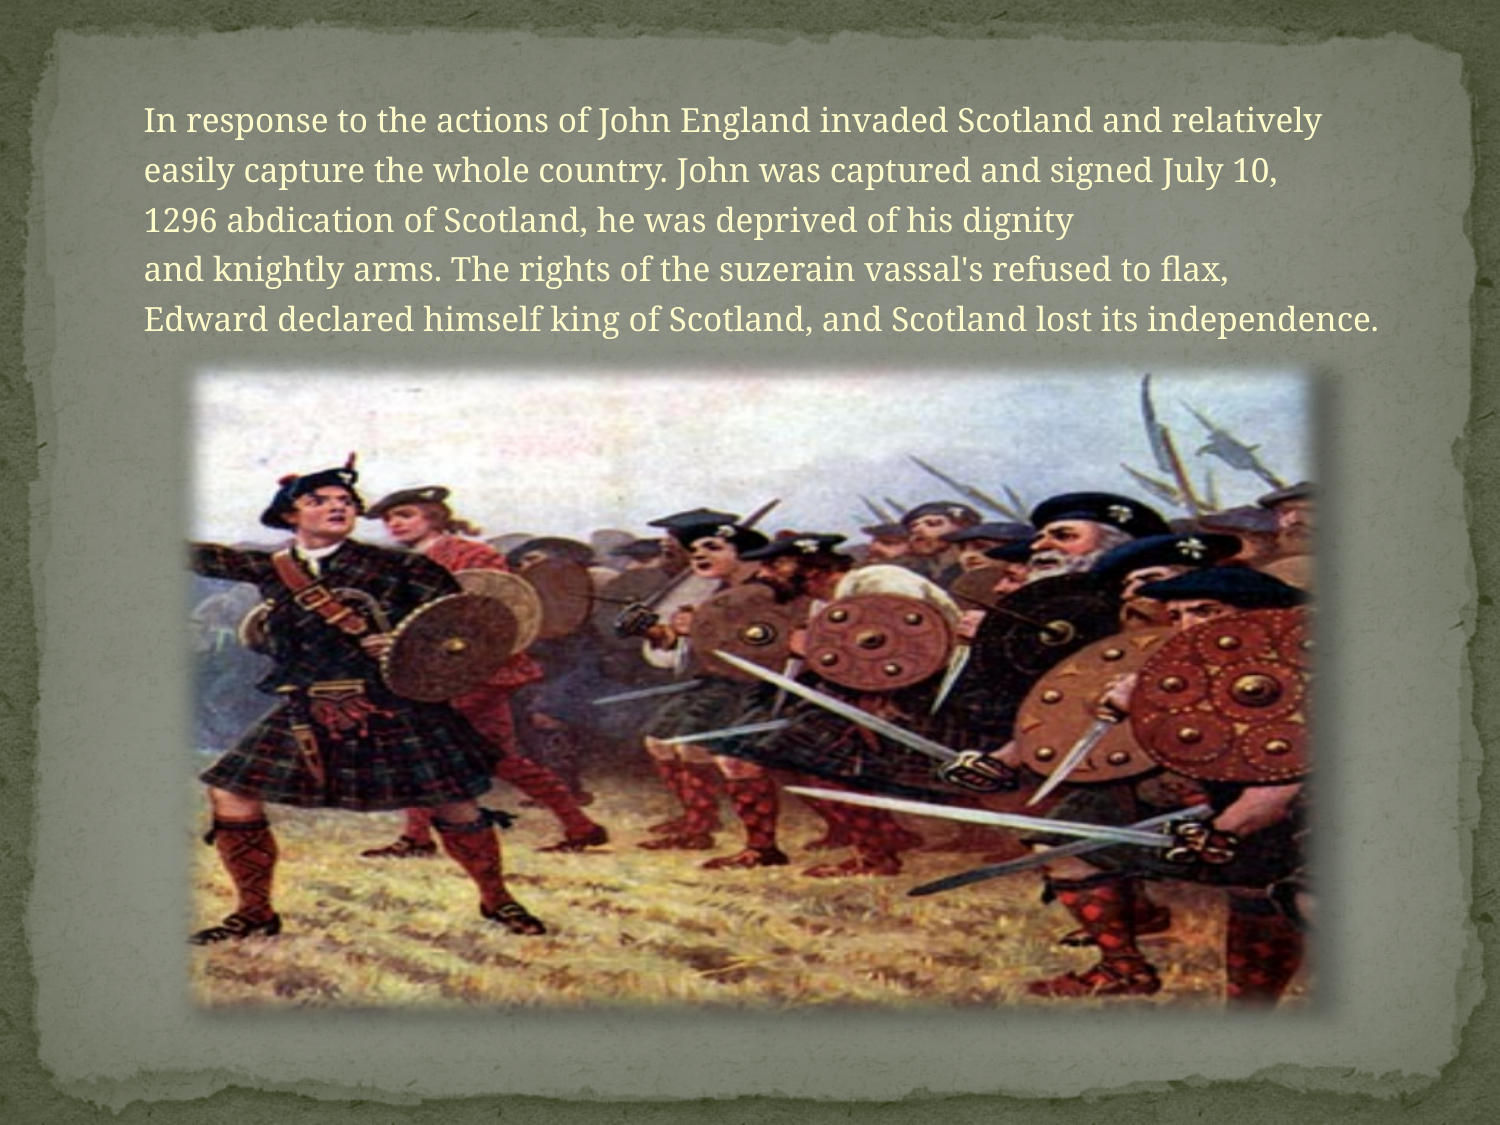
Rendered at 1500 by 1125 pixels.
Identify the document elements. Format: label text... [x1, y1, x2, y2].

picture [176, 353, 1325, 1022]
list In response to the actions of John England invaded Scotland and relatively easily capture the whole country. John was captured and signed July 10, 1296 abdication of Scotland, he was deprived of his dignity and knightly arms. The rights of the suzerain vassal's refused to flax, Edward declared himself king of Scotland, and Scotland lost its independence. [128, 82, 1407, 528]
